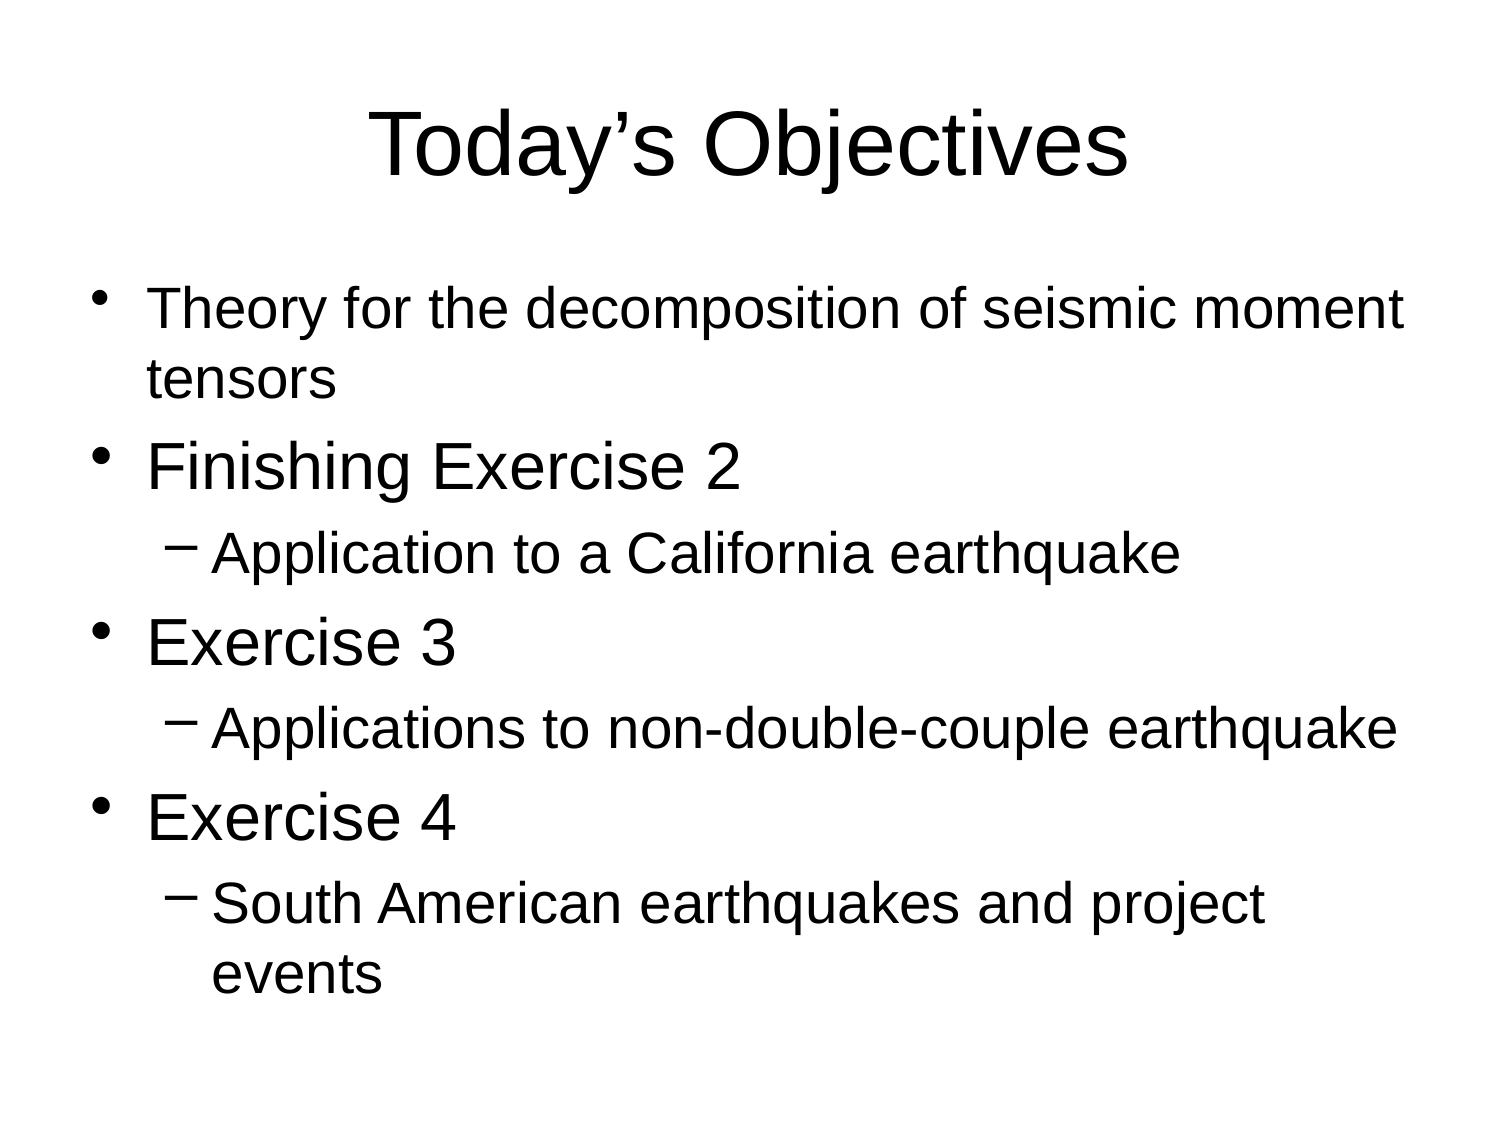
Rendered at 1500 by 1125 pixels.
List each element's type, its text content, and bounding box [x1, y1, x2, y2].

list Theory for the decomposition of seismic moment tensors Finishing Exercise 2 Application to a California earthquake Exercise 3 Applications to non-double-couple earthquake Exercise 4 South American earthquakes and project events [75, 262, 1425, 1088]
title Today’s Objectives [75, 45, 1425, 233]
